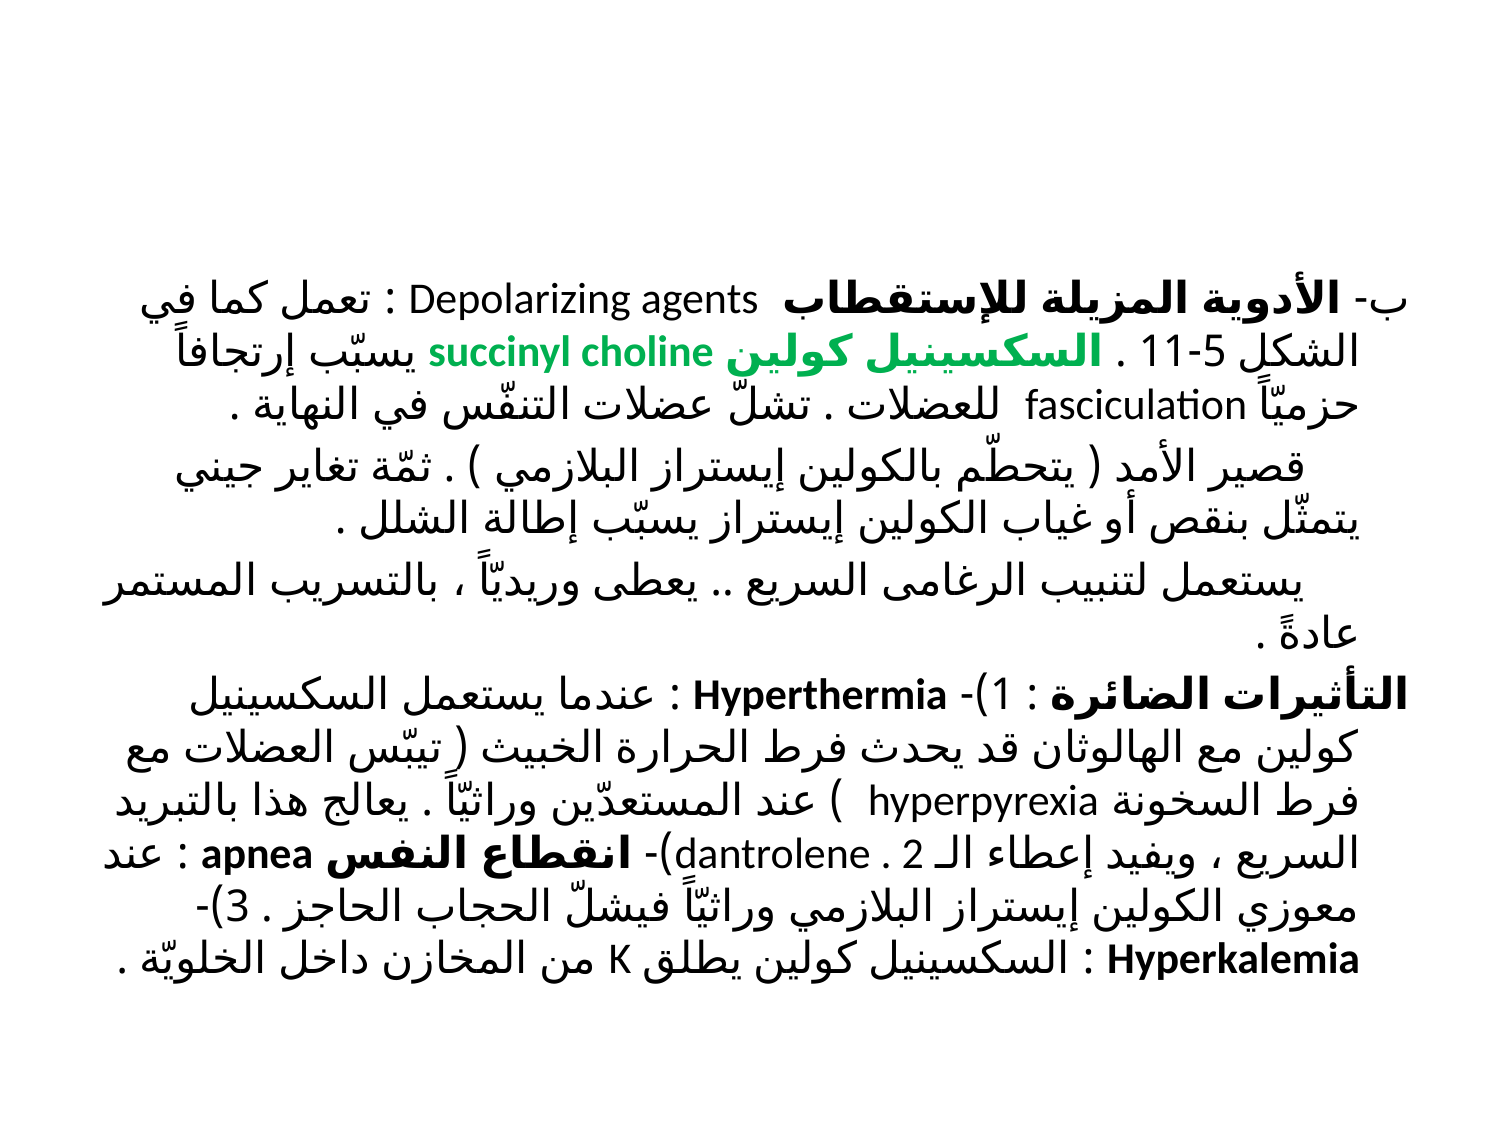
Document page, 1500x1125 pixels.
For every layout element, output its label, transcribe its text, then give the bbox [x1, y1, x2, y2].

list ب- الأدوية المزيلة للإستقطاب Depolarizing agents : تعمل كما في الشكل 5-11 . السكسينيل كولين succinyl choline يسبّب إرتجافاً حزميّاً fasciculation للعضلات . تشلّ عضلات التنفّس في النهاية . قصير الأمد ( يتحطّم بالكولين إيستراز البلازمي ) . ثمّة تغاير جيني يتمثّل بنقص أو غياب الكولين إيستراز يسبّب إطالة الشلل . يستعمل لتنبيب الرغامى السريع .. يعطى وريديّاً ، بالتسريب المستمر عادةً . التأثيرات الضائرة : 1)- Hyperthermia : عندما يستعمل السكسينيل كولين مع الهالوثان قد يحدث فرط الحرارة الخبيث ( تيبّس العضلات مع فرط السخونة hyperpyrexia ) عند المستعدّين وراثيّاً . يعالج هذا بالتبريد السريع ، ويفيد إعطاء الـ dantrolene . 2)- انقطاع النفس apnea : عند معوزي الكولين إيستراز البلازمي وراثيّاً فيشلّ الحجاب الحاجز . 3)- Hyperkalemia : السكسينيل كولين يطلق K من المخازن داخل الخلويّة . [75, 262, 1425, 1005]
